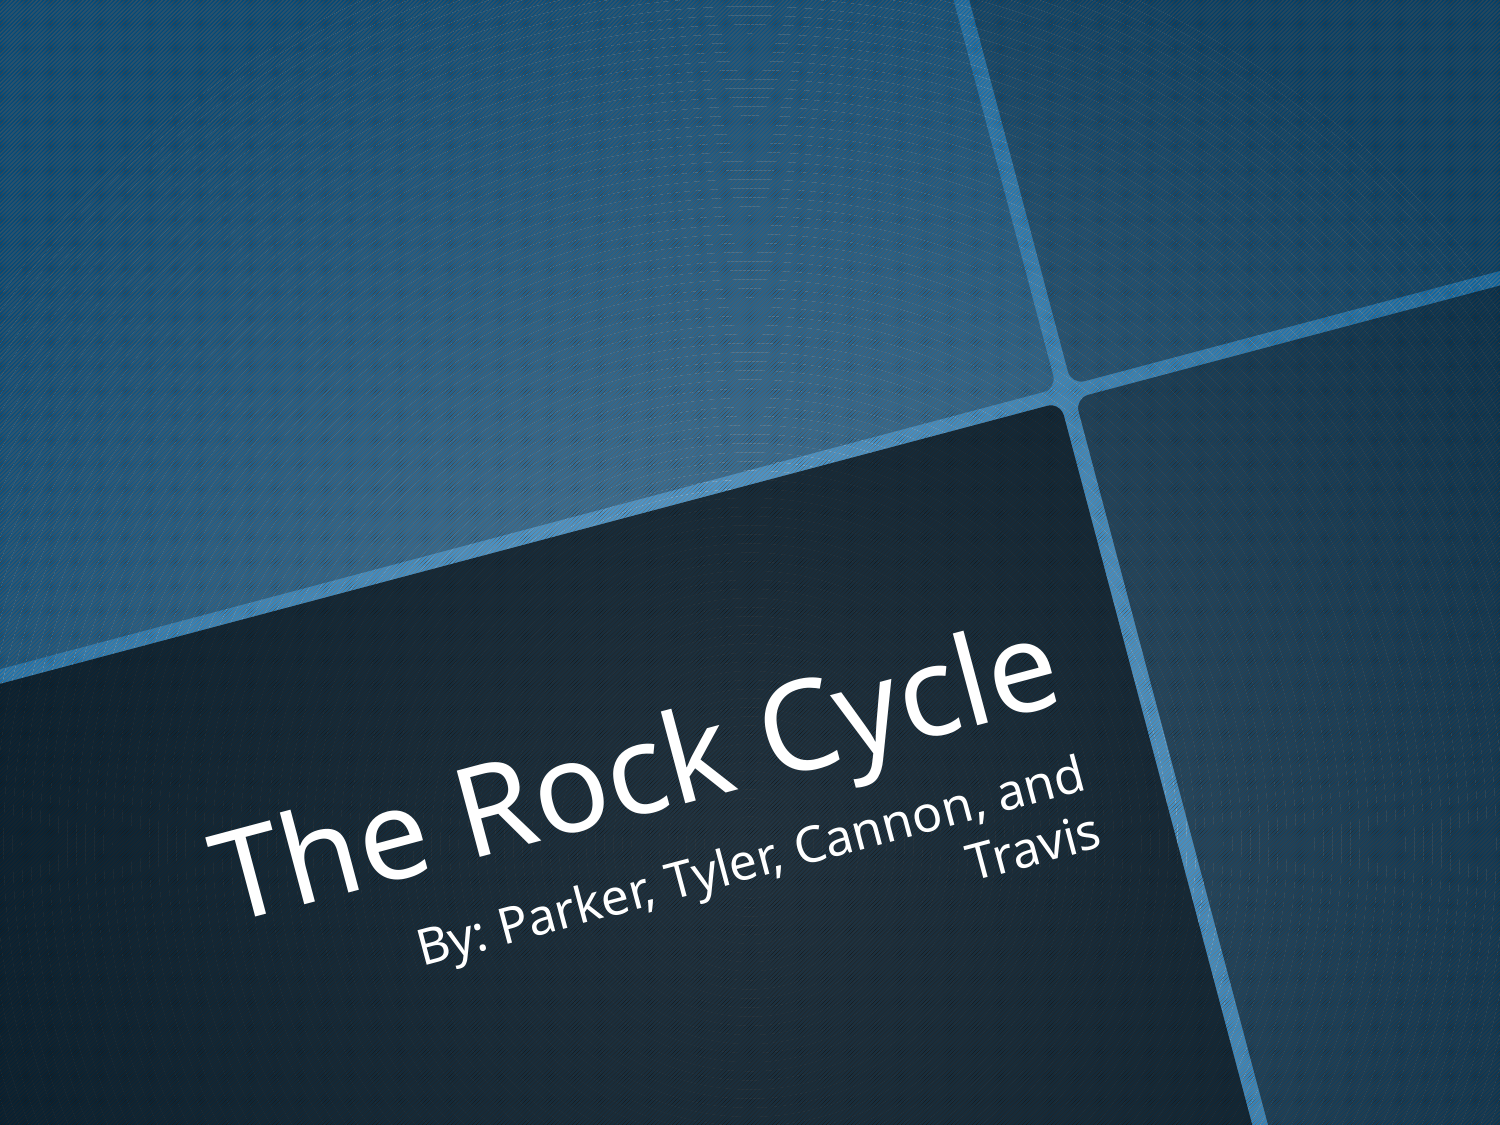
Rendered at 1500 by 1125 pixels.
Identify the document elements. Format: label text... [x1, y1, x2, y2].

subtitle By: Parker, Tyler, Cannon, and Travis [350, 728, 1136, 1106]
title The Rock Cycle [72, 473, 1089, 982]
